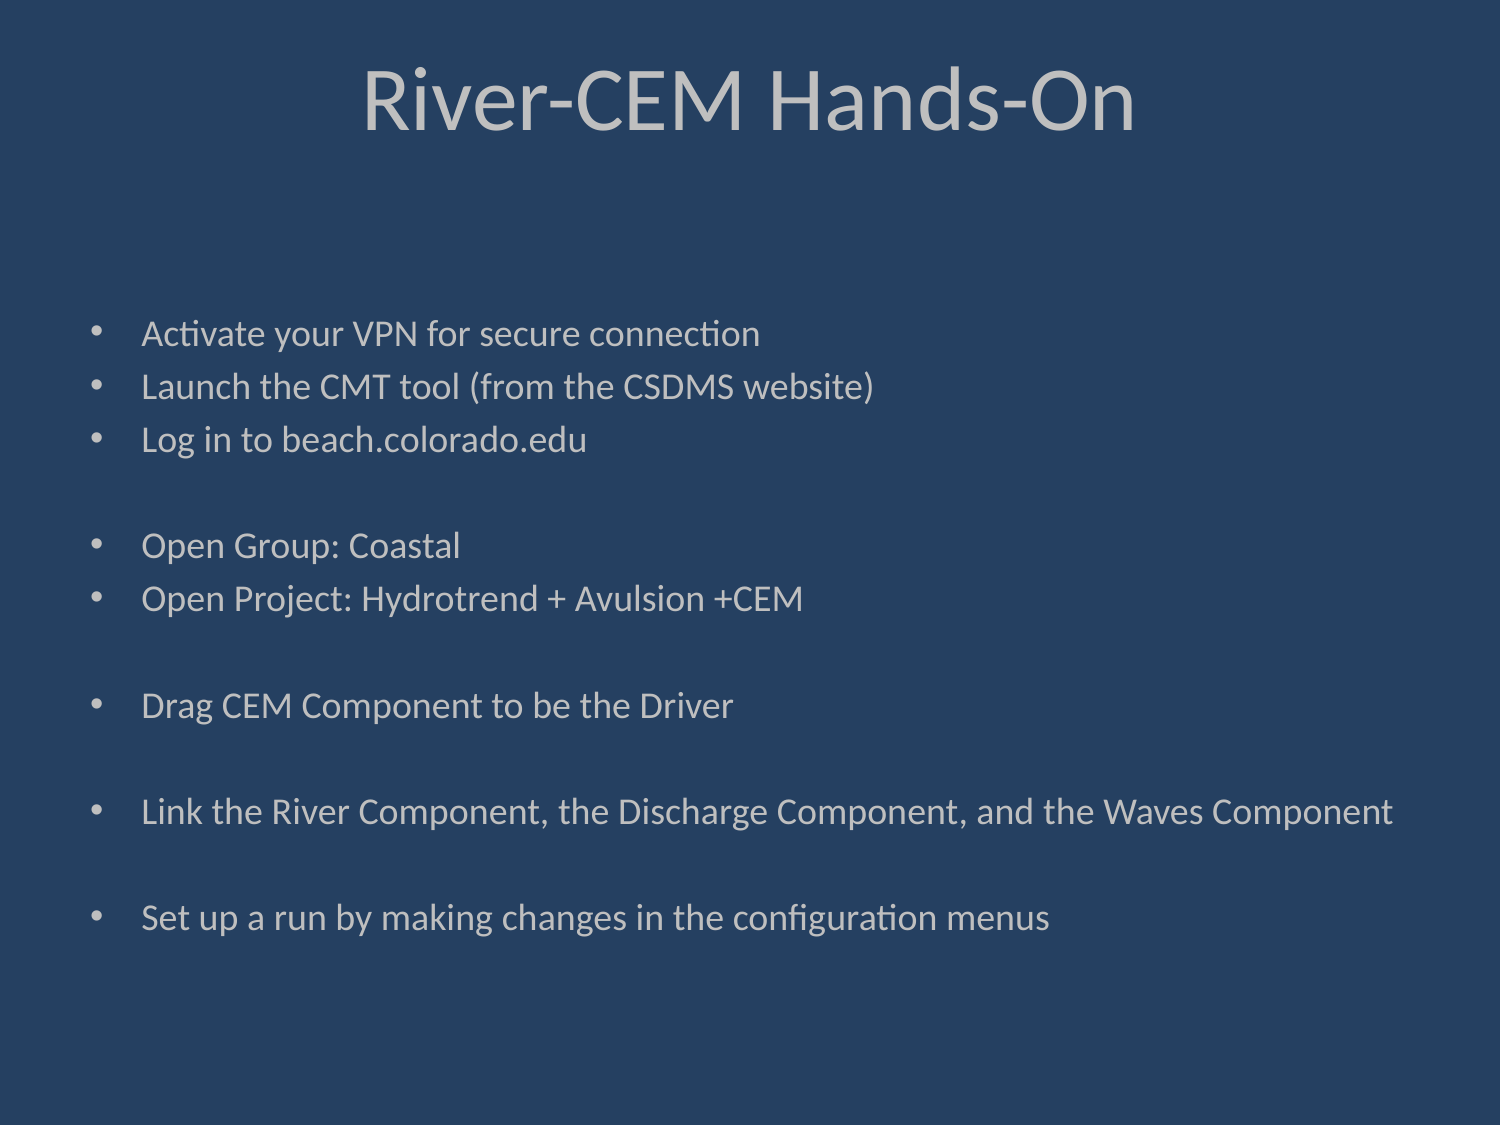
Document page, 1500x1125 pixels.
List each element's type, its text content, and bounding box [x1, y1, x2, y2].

title River-CEM Hands-On [75, 0, 1425, 188]
list Activate your VPN for secure connection Launch the CMT tool (from the CSDMS website) Log in to beach.colorado.edu Open Group: Coastal Open Project: Hydrotrend + Avulsion +CEM Drag CEM Component to be the Driver Link the River Component, the Discharge Component, and the Waves Component Set up a run by making changes in the configuration menus [75, 247, 1425, 990]
